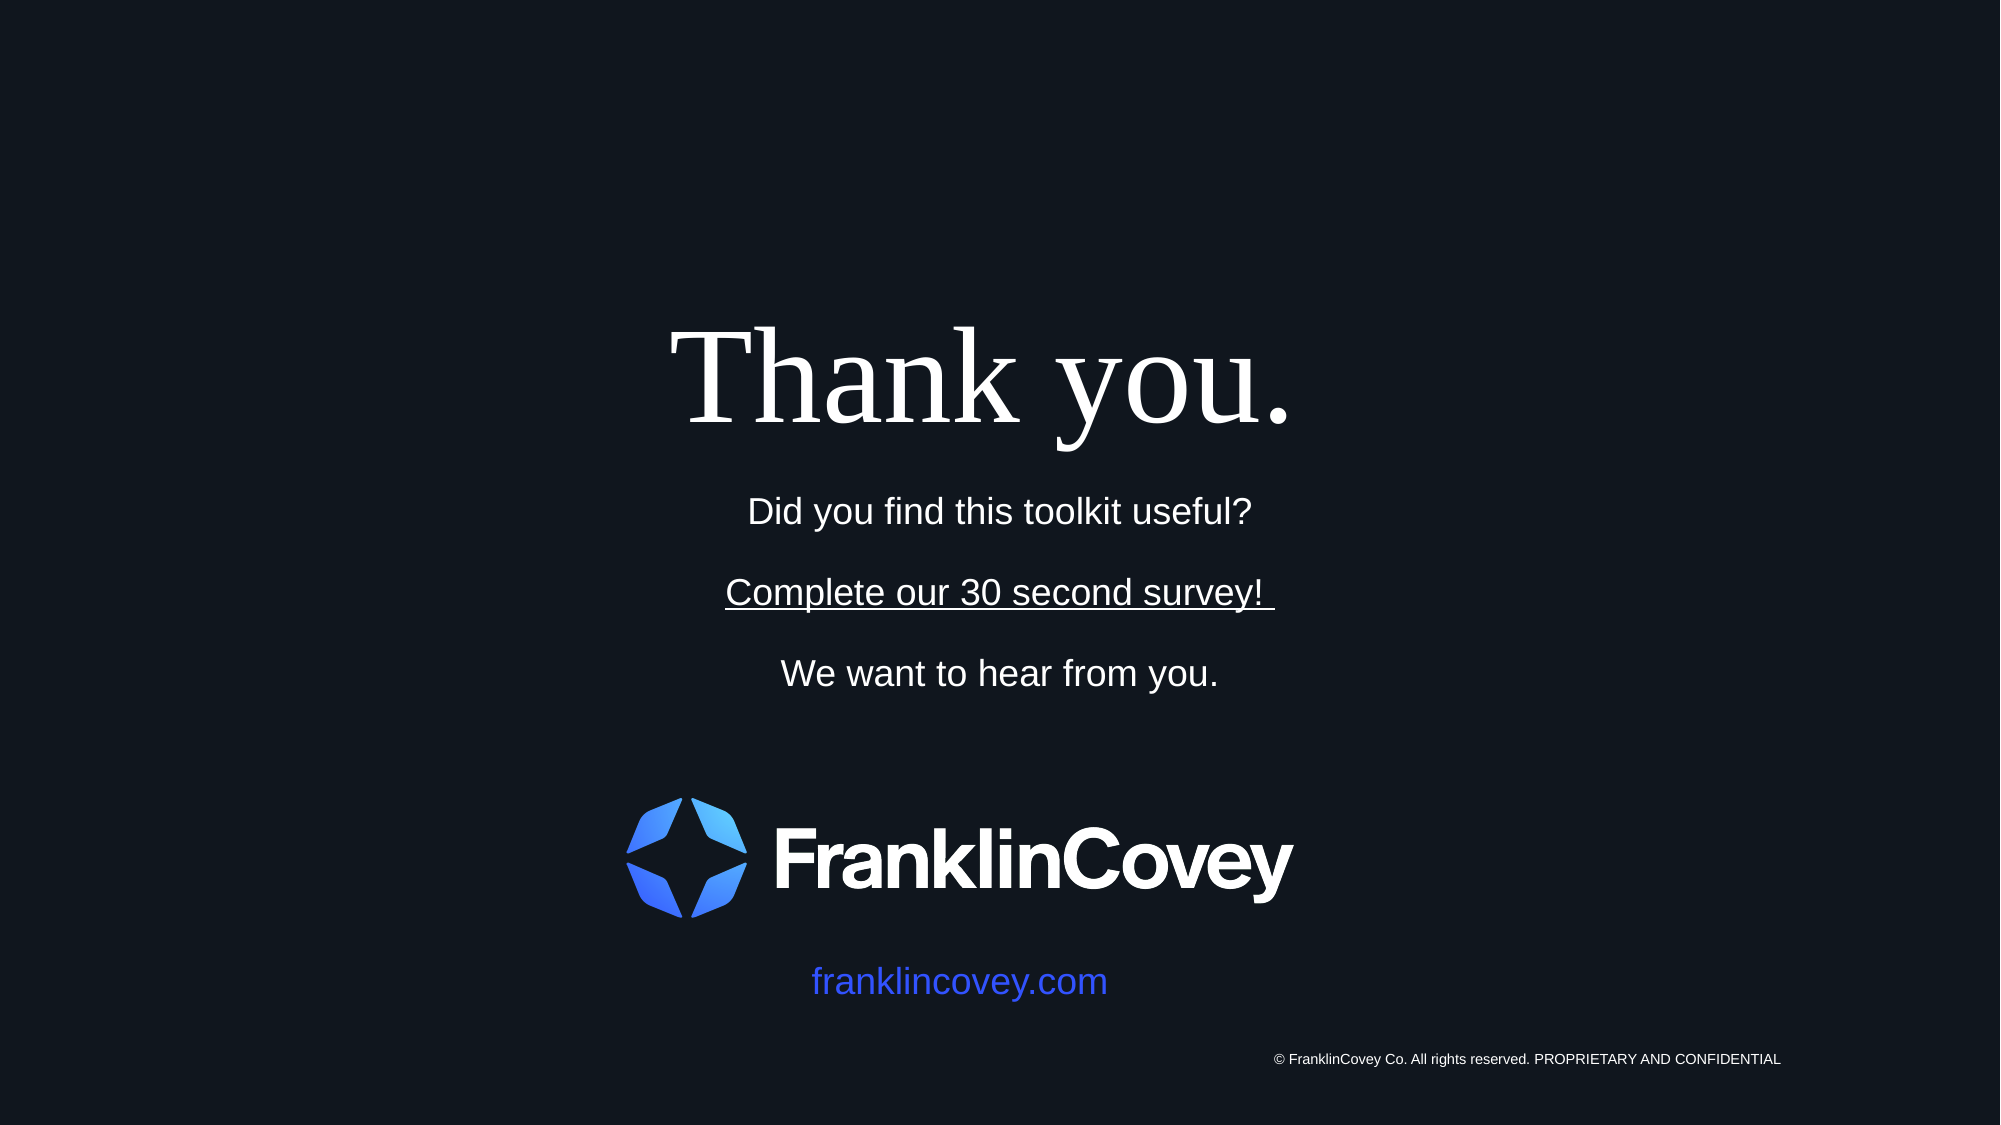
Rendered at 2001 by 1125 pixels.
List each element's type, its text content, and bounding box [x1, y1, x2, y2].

text_box Thank you. Did you find this toolkit useful? Complete our 30 second survey! We want to hear from you. [611, 303, 1389, 709]
picture [626, 798, 1294, 918]
